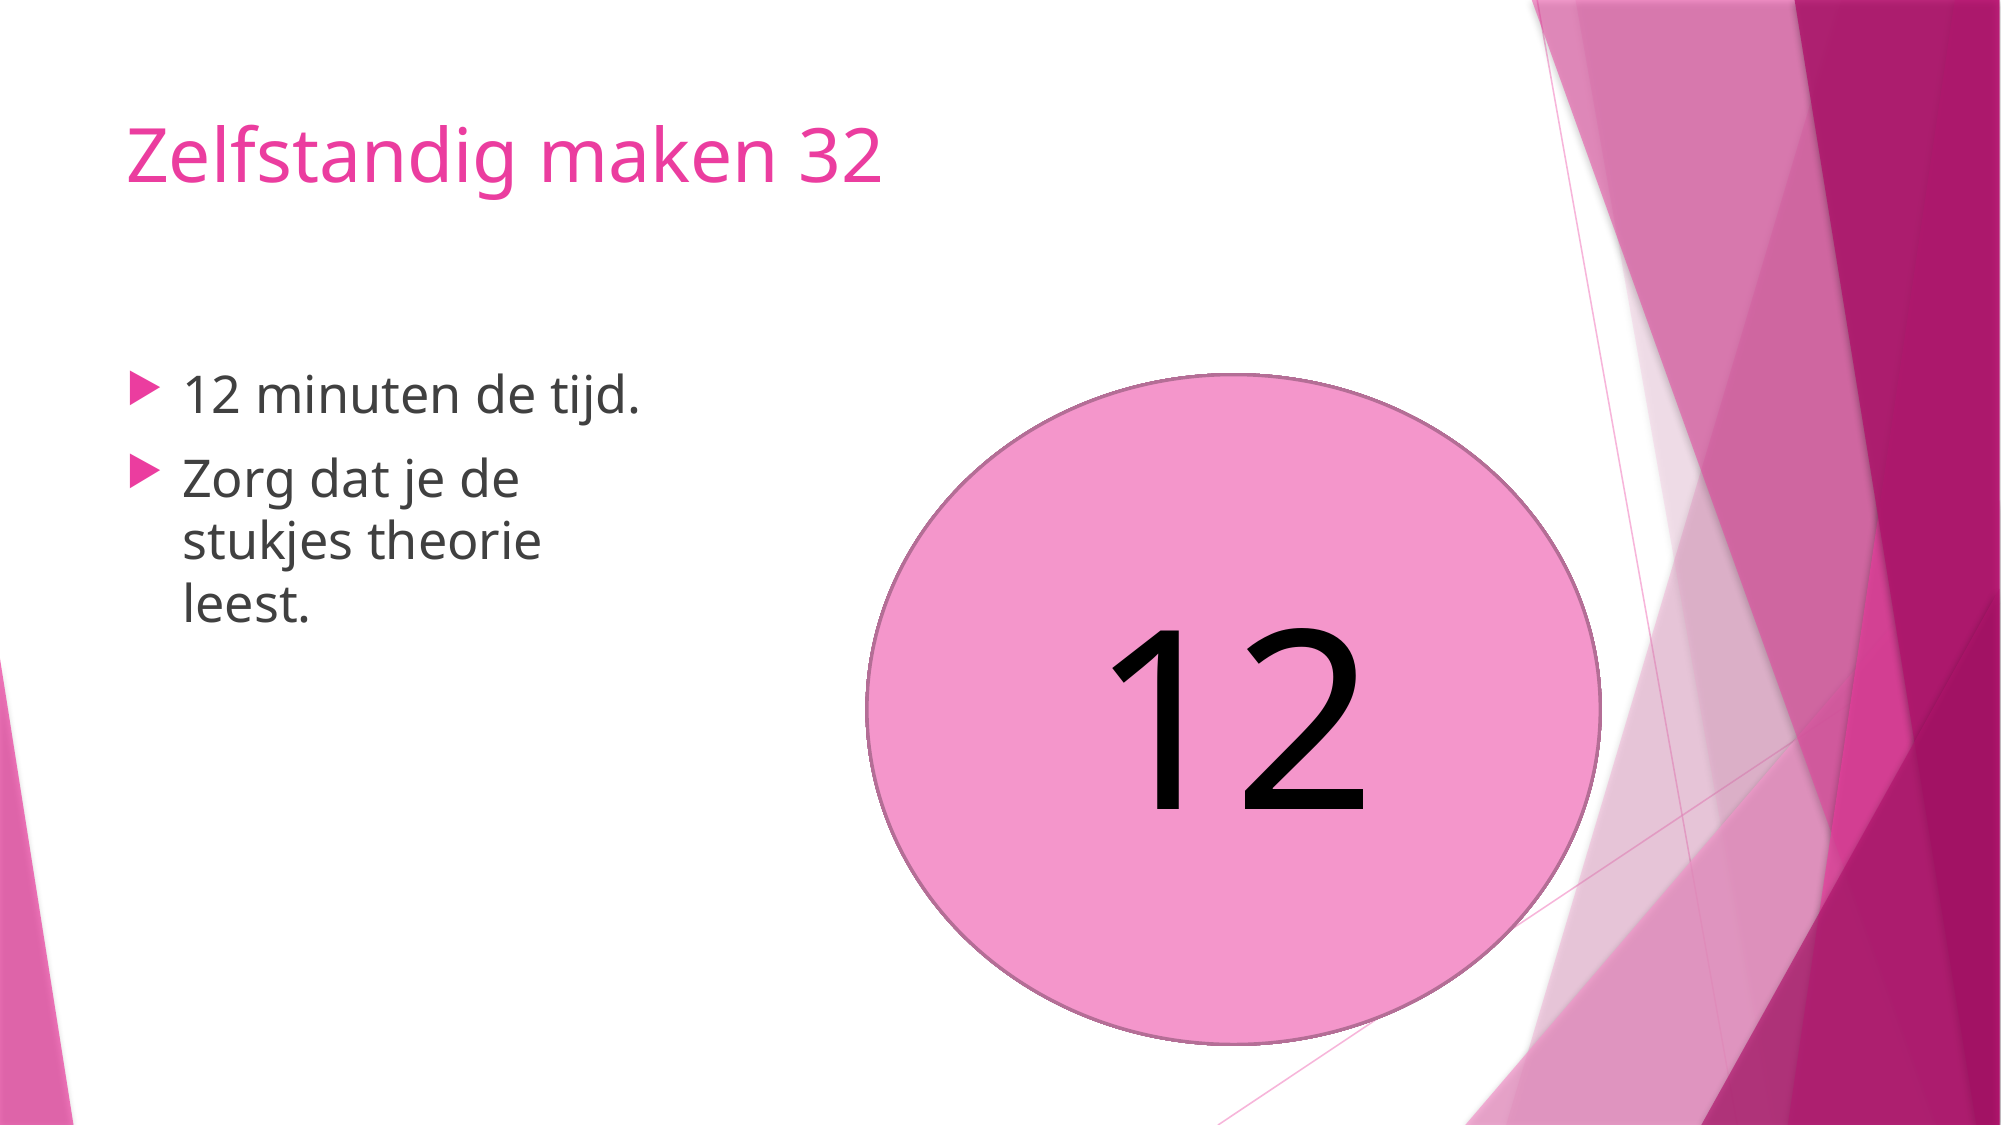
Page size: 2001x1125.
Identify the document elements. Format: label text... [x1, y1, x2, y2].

text_box 12 [865, 373, 1602, 1046]
title Zelfstandig maken 32 [111, 99, 1522, 317]
list 12 minuten de tijd. Zorg dat je de stukjes theorie leest. [111, 354, 689, 960]
